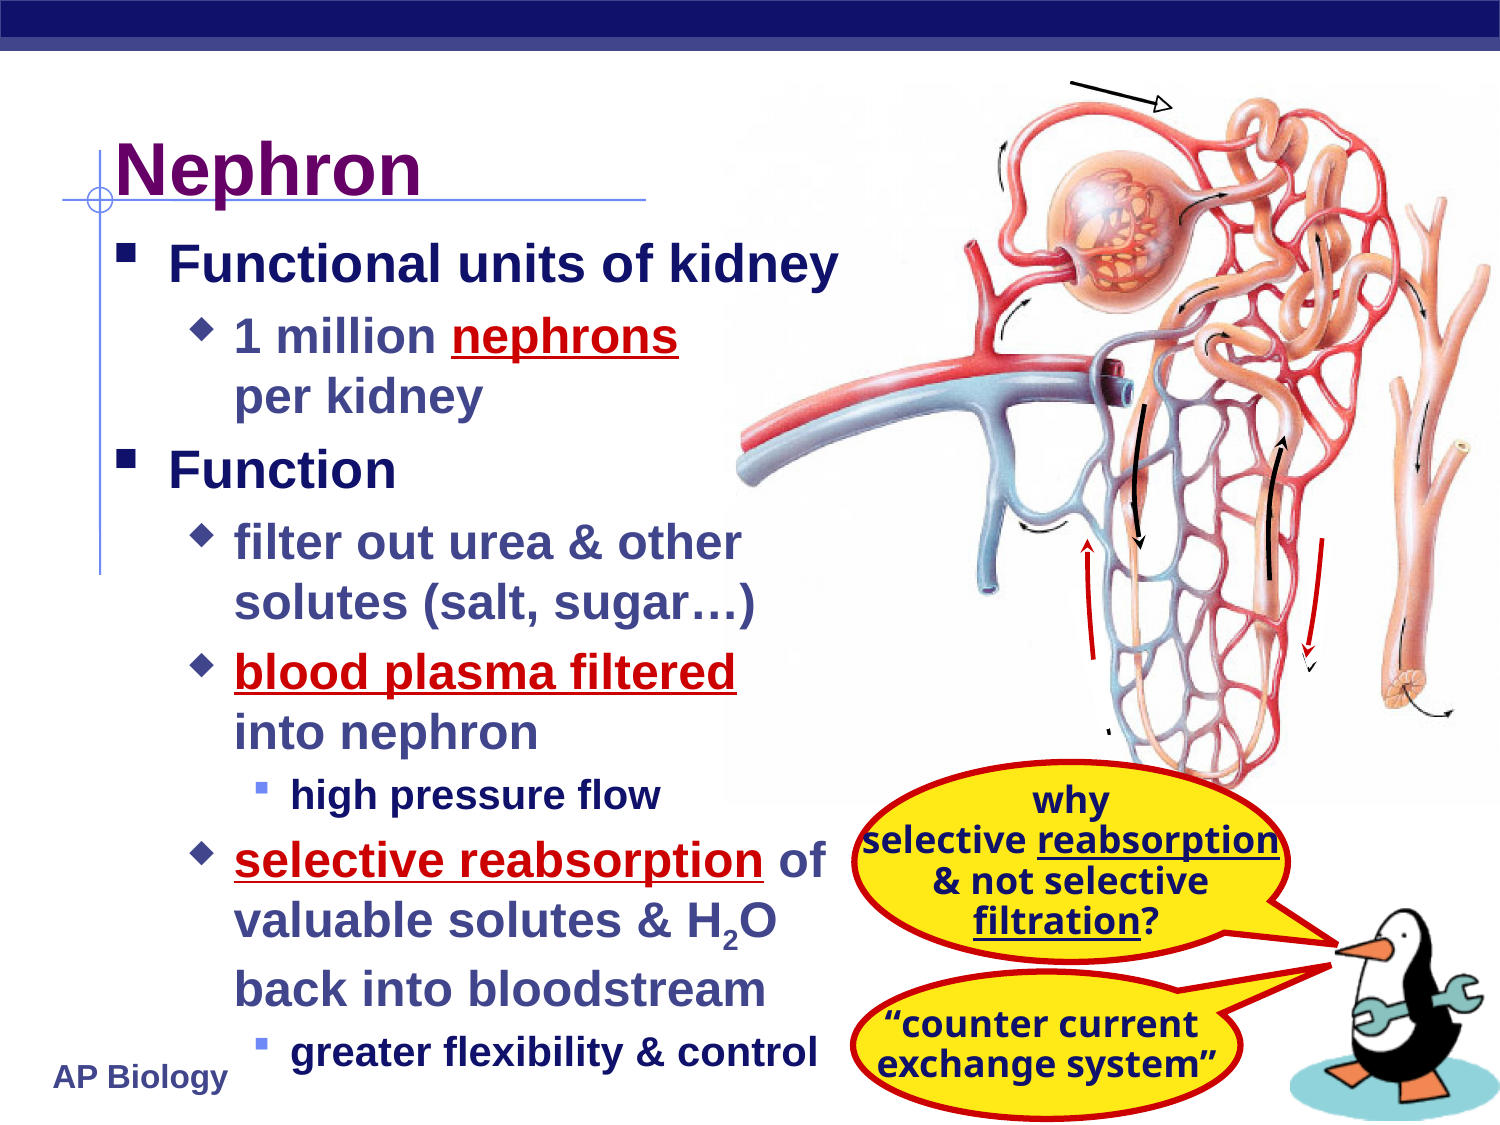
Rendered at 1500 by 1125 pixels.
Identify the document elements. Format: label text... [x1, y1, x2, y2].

text_box Functional units of kidney 1 million nephrons per kidney Function filter out urea & other solutes (salt, sugar…) blood plasma filtered into nephron high pressure flow selective reabsorption of valuable solutes & H2O back into bloodstream greater flexibility & control [97, 221, 949, 1102]
text_box “counter current exchange system” [852, 971, 1285, 1119]
picture [1290, 907, 1500, 1121]
text_box why selective reabsorption & not selective filtration? [854, 813, 1288, 962]
picture [646, 68, 1500, 805]
title Nephron [99, 112, 641, 221]
